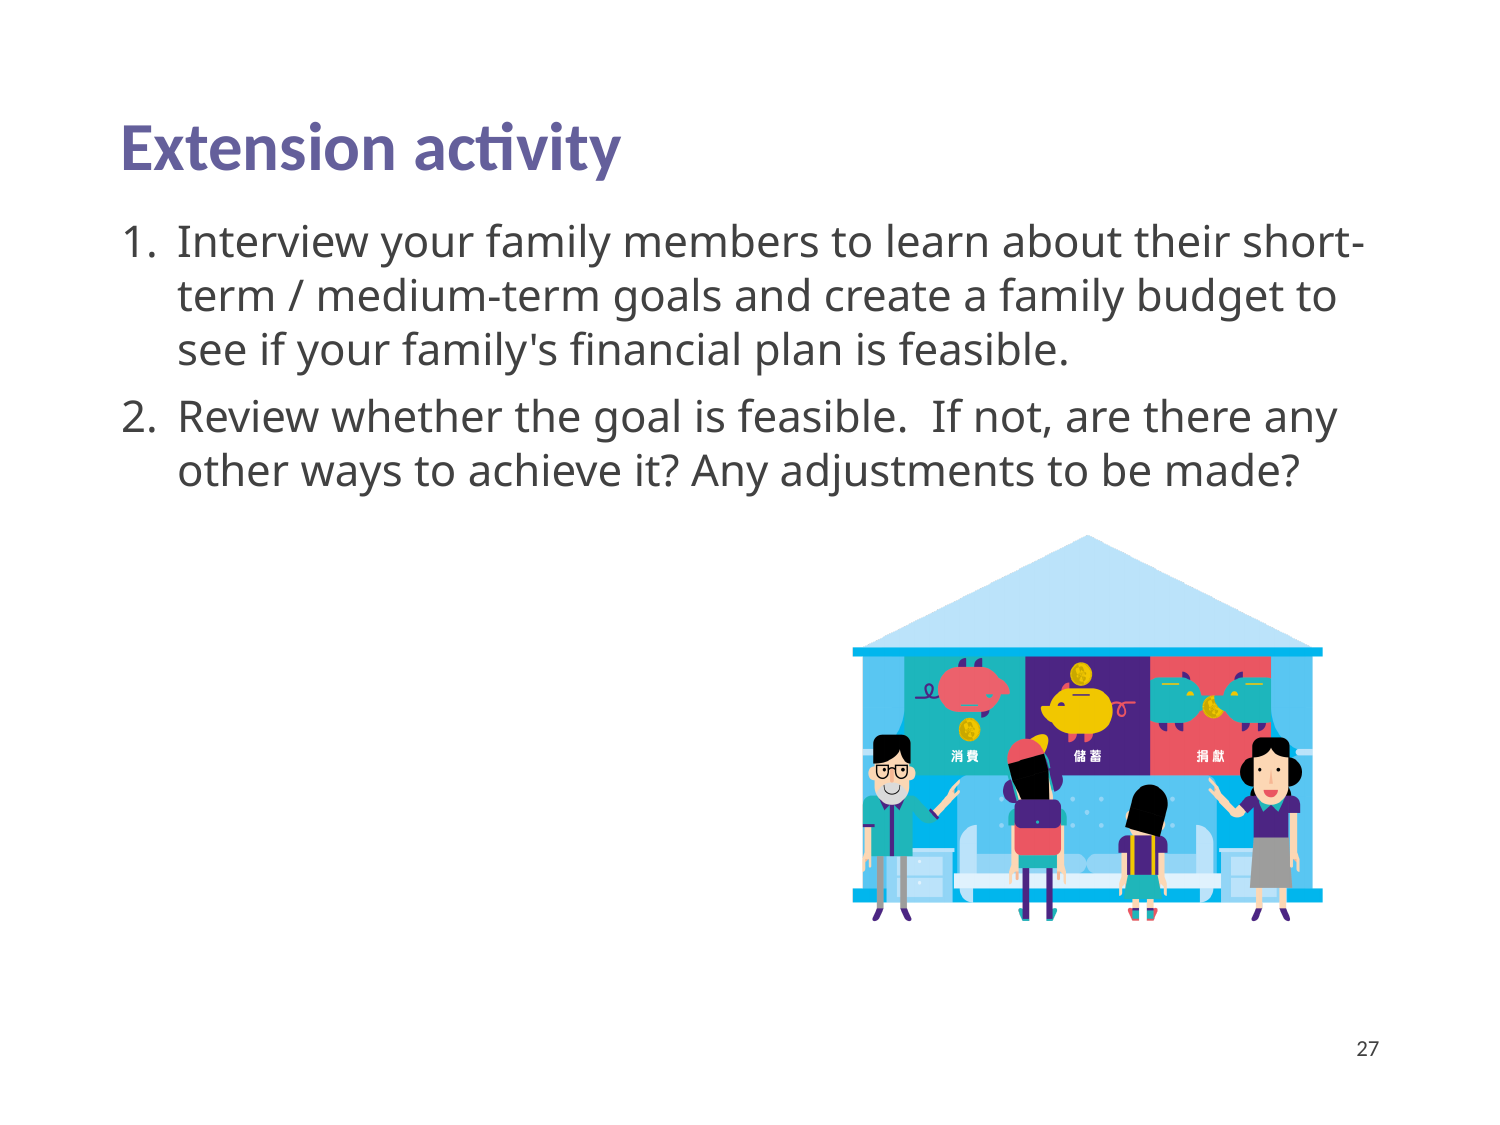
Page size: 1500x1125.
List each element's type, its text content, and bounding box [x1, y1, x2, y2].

list Extension activity [119, 113, 1382, 213]
list Interview your family members to learn about their short-term / medium-term goals and create a family budget to see if your family's financial plan is feasible. Review whether the goal is feasible. If not, are there any other ways to achieve it? Any adjustments to be made? [120, 213, 1381, 811]
slide_number 27 [1353, 1035, 1381, 1062]
picture [675, 392, 1500, 1020]
